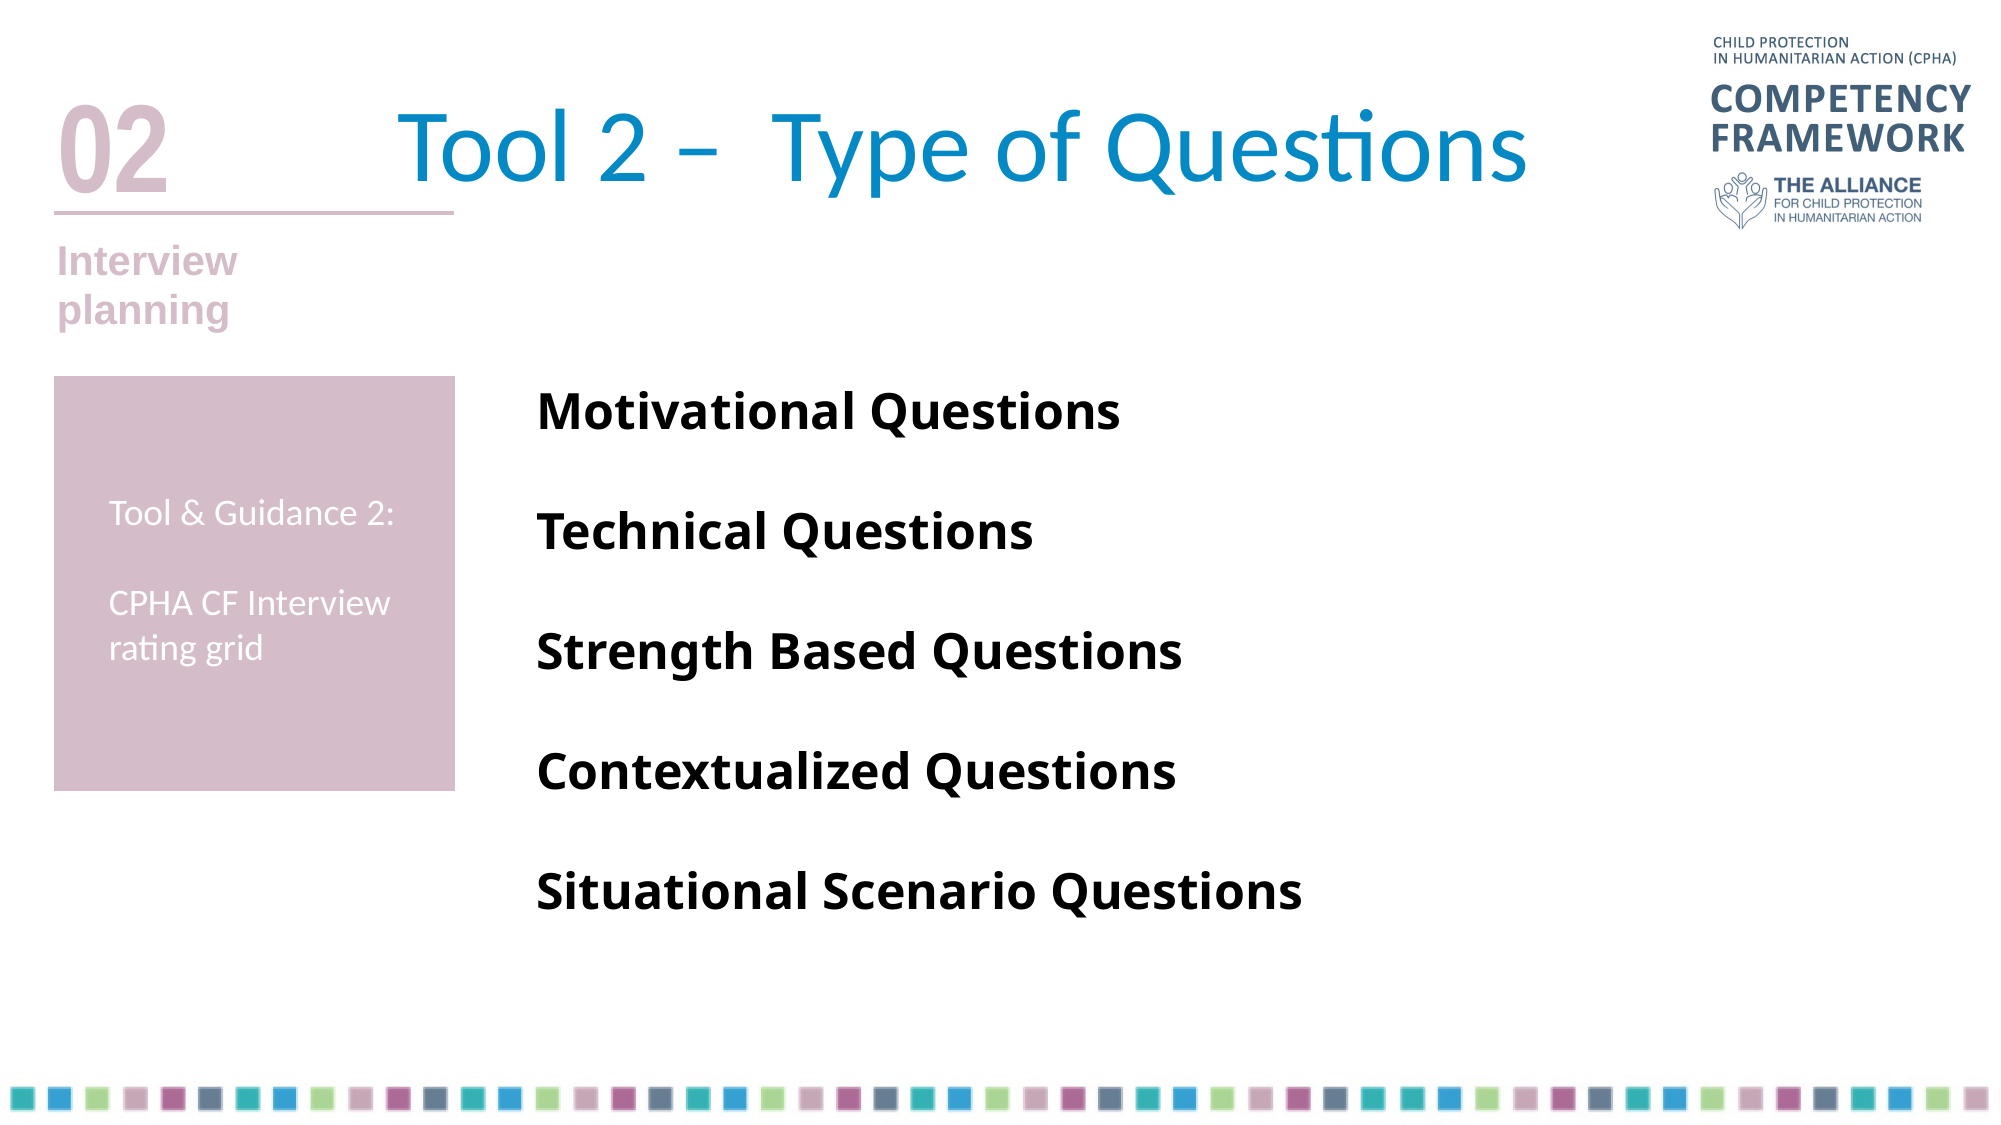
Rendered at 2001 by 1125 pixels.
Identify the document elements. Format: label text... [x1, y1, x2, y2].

picture [1709, 30, 1974, 236]
text_box [54, 376, 455, 791]
text_box 02 [41, 60, 326, 225]
text_box Tool & Guidance 2: CPHA CF Interview rating grid [93, 480, 421, 676]
text_box Interview planning [41, 225, 342, 341]
title Tool 2 – Type of Questions [326, 67, 1704, 212]
text_box Motivational Questions Technical Questions Strength Based Questions Contextualized Questions Situational Scenario Questions [521, 252, 1945, 1074]
picture [0, 1074, 2000, 1125]
